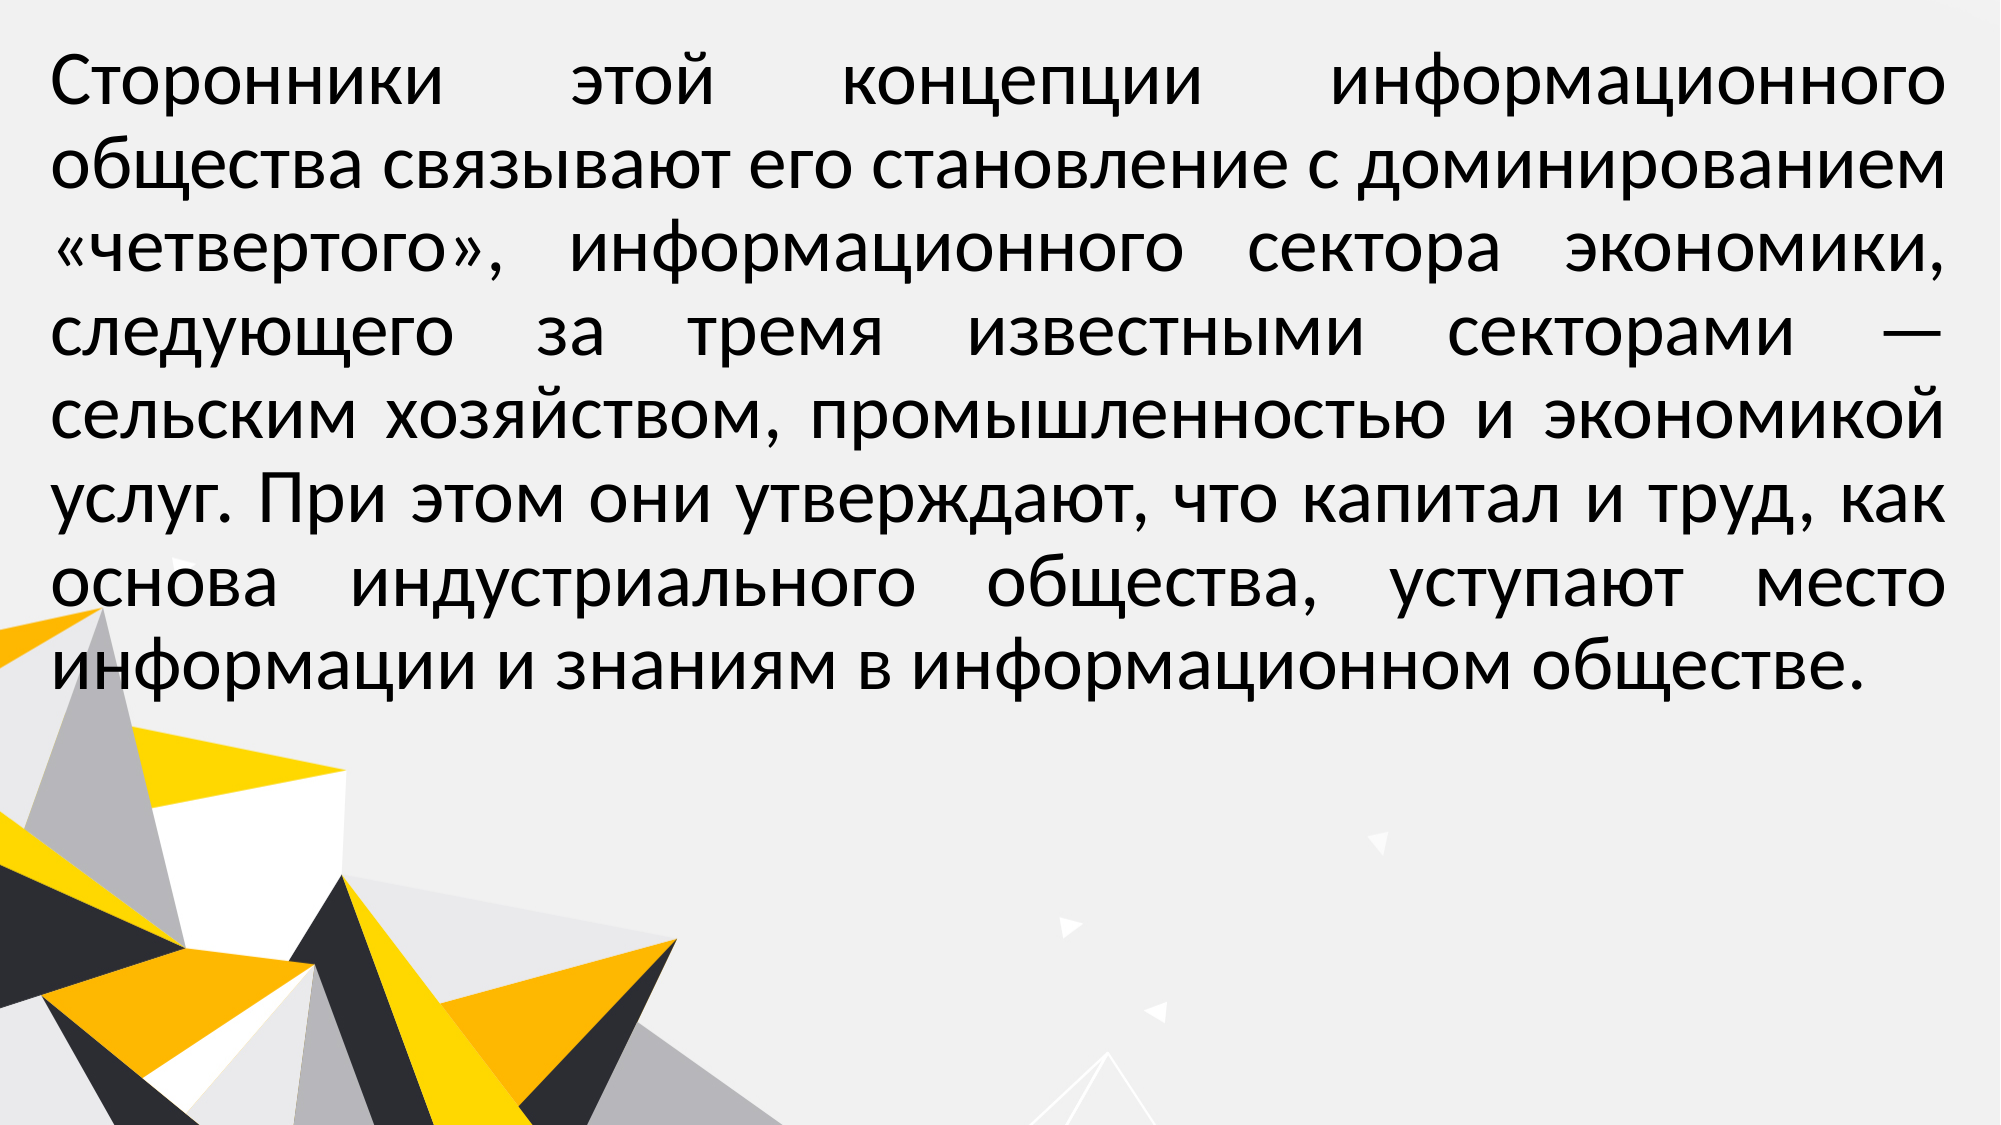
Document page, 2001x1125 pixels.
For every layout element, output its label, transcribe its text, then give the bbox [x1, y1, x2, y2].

list Сторонники этой концепции информационного общества связывают его становление с доминированием «четвертого», информационного сектора экономики, следующего за тремя известными секторами — сельским хозяйством, промышленностью и экономикой услуг. При этом они утверждают, что капитал и труд, как основа индустриального общества, уступают место информации и знаниям в информационном обществе. [35, 30, 1965, 800]
picture [0, 0, 2000, 1125]
